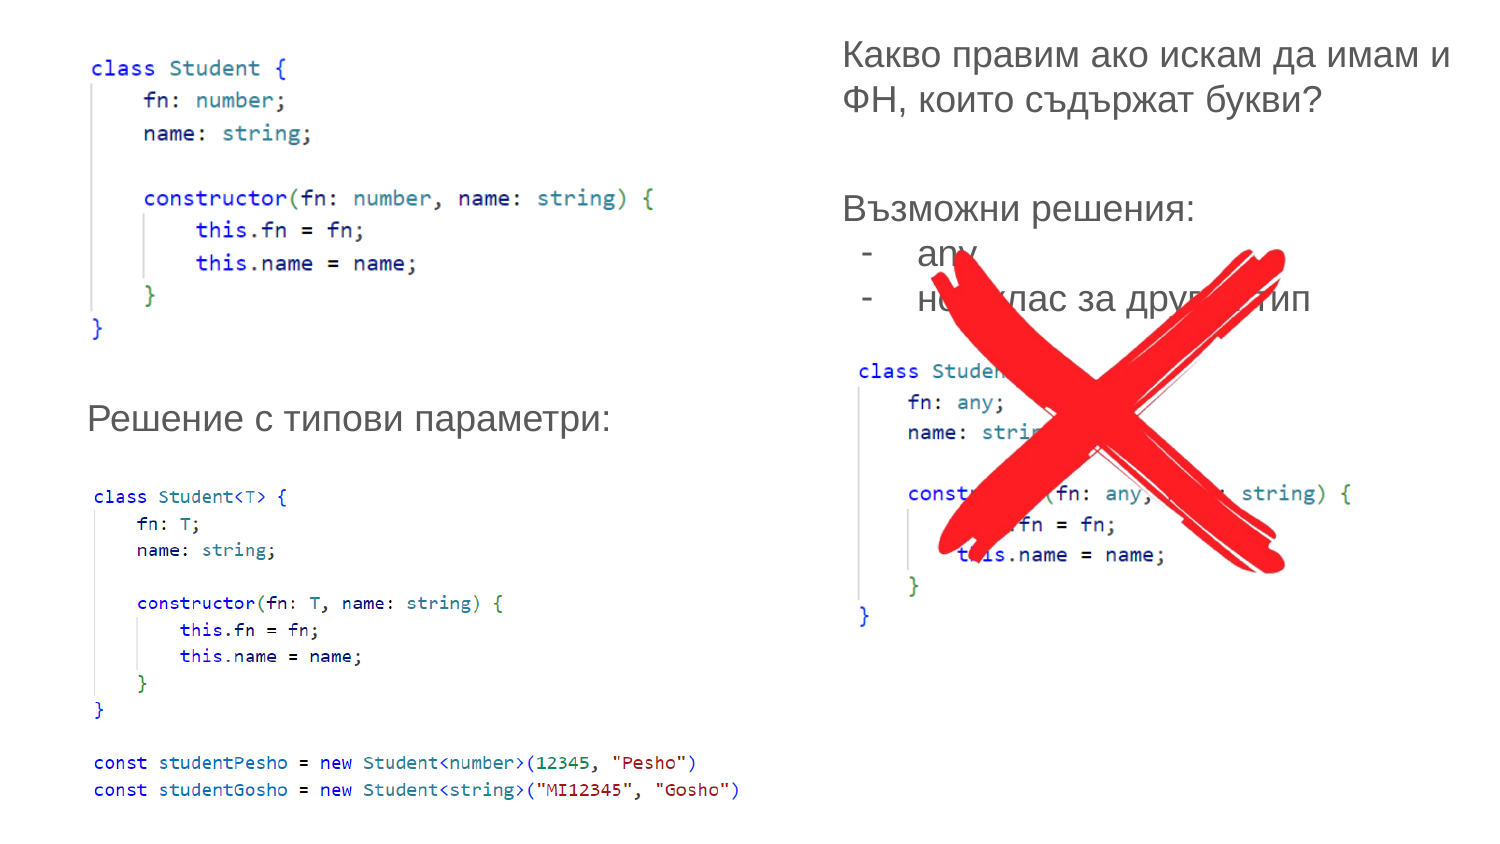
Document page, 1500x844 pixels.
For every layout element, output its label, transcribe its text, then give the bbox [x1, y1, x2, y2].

picture [809, 216, 1400, 630]
text_box Решение с типови параметри: [71, 378, 750, 467]
text_box Какво правим ако искам да имам и ФН, които съдържат букви? [827, 15, 1477, 145]
text_box Възможни решения: any нов клас за другия тип [827, 168, 1351, 215]
picture [66, 479, 774, 816]
picture [61, 46, 702, 356]
